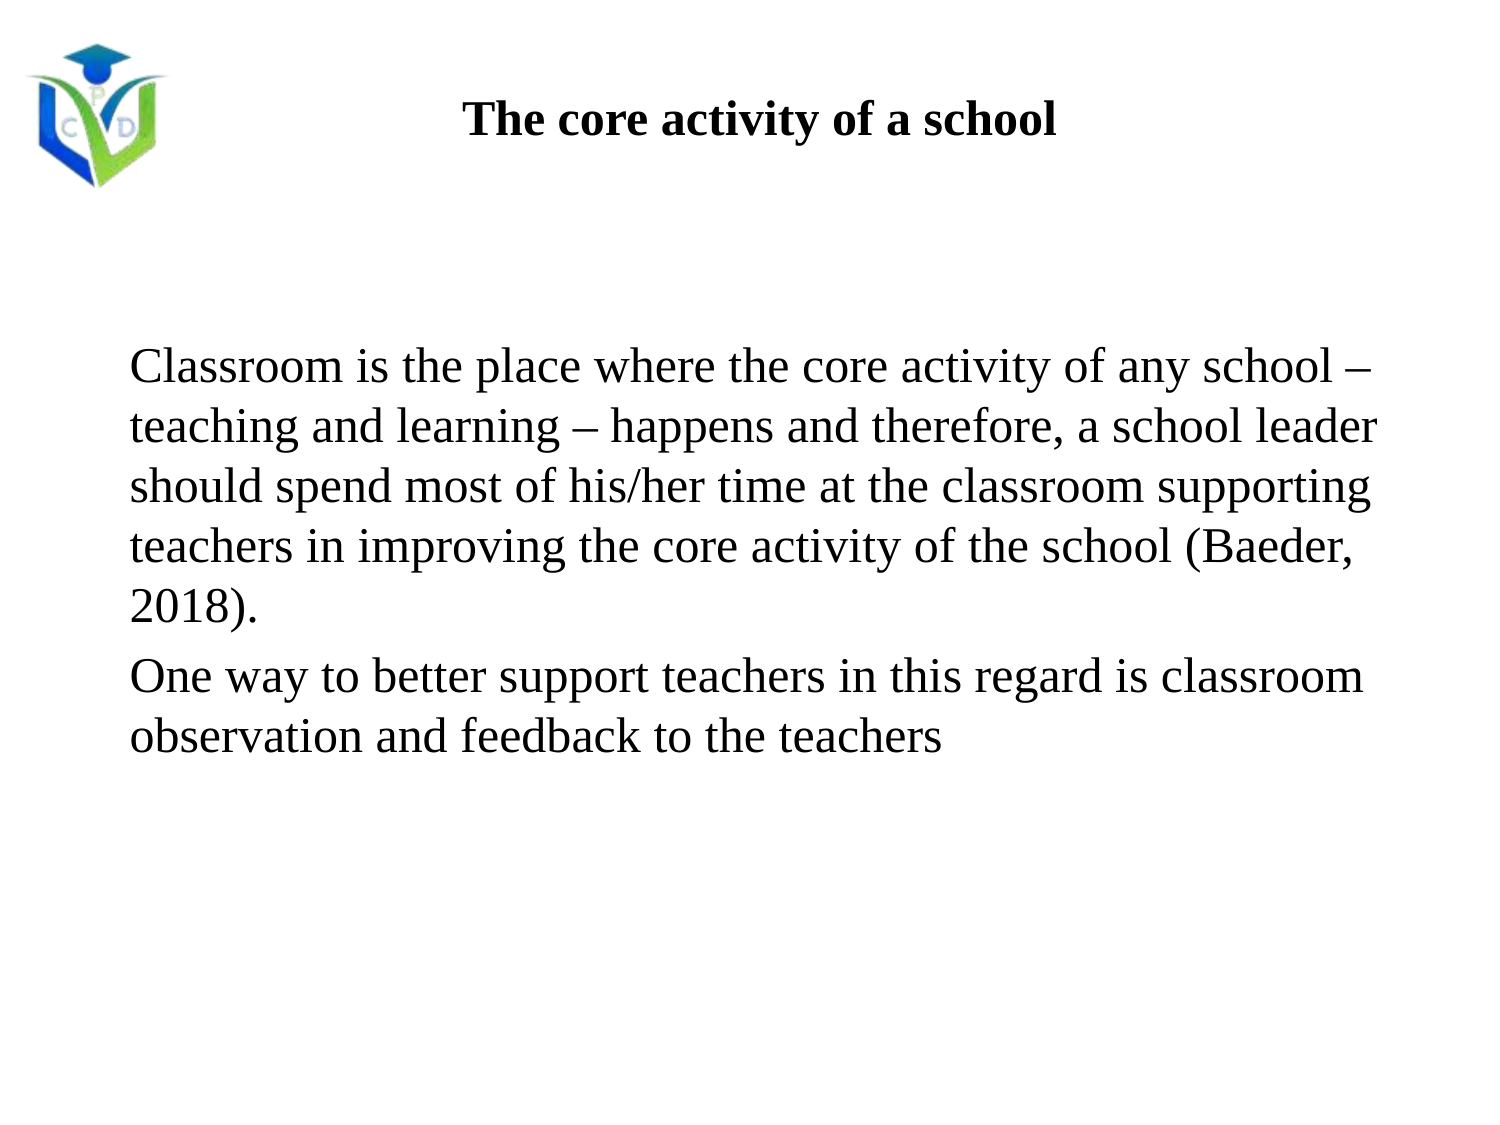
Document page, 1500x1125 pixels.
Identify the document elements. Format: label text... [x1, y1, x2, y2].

picture [24, 42, 171, 188]
title The core activity of a school [174, 77, 1376, 153]
list Classroom is the place where the core activity of any school – teaching and learning – happens and therefore, a school leader should spend most of his/her time at the classroom supporting teachers in improving the core activity of the school (Baeder, 2018). One way to better support teachers in this regard is classroom observation and feedback to the teachers [114, 324, 1404, 1022]
